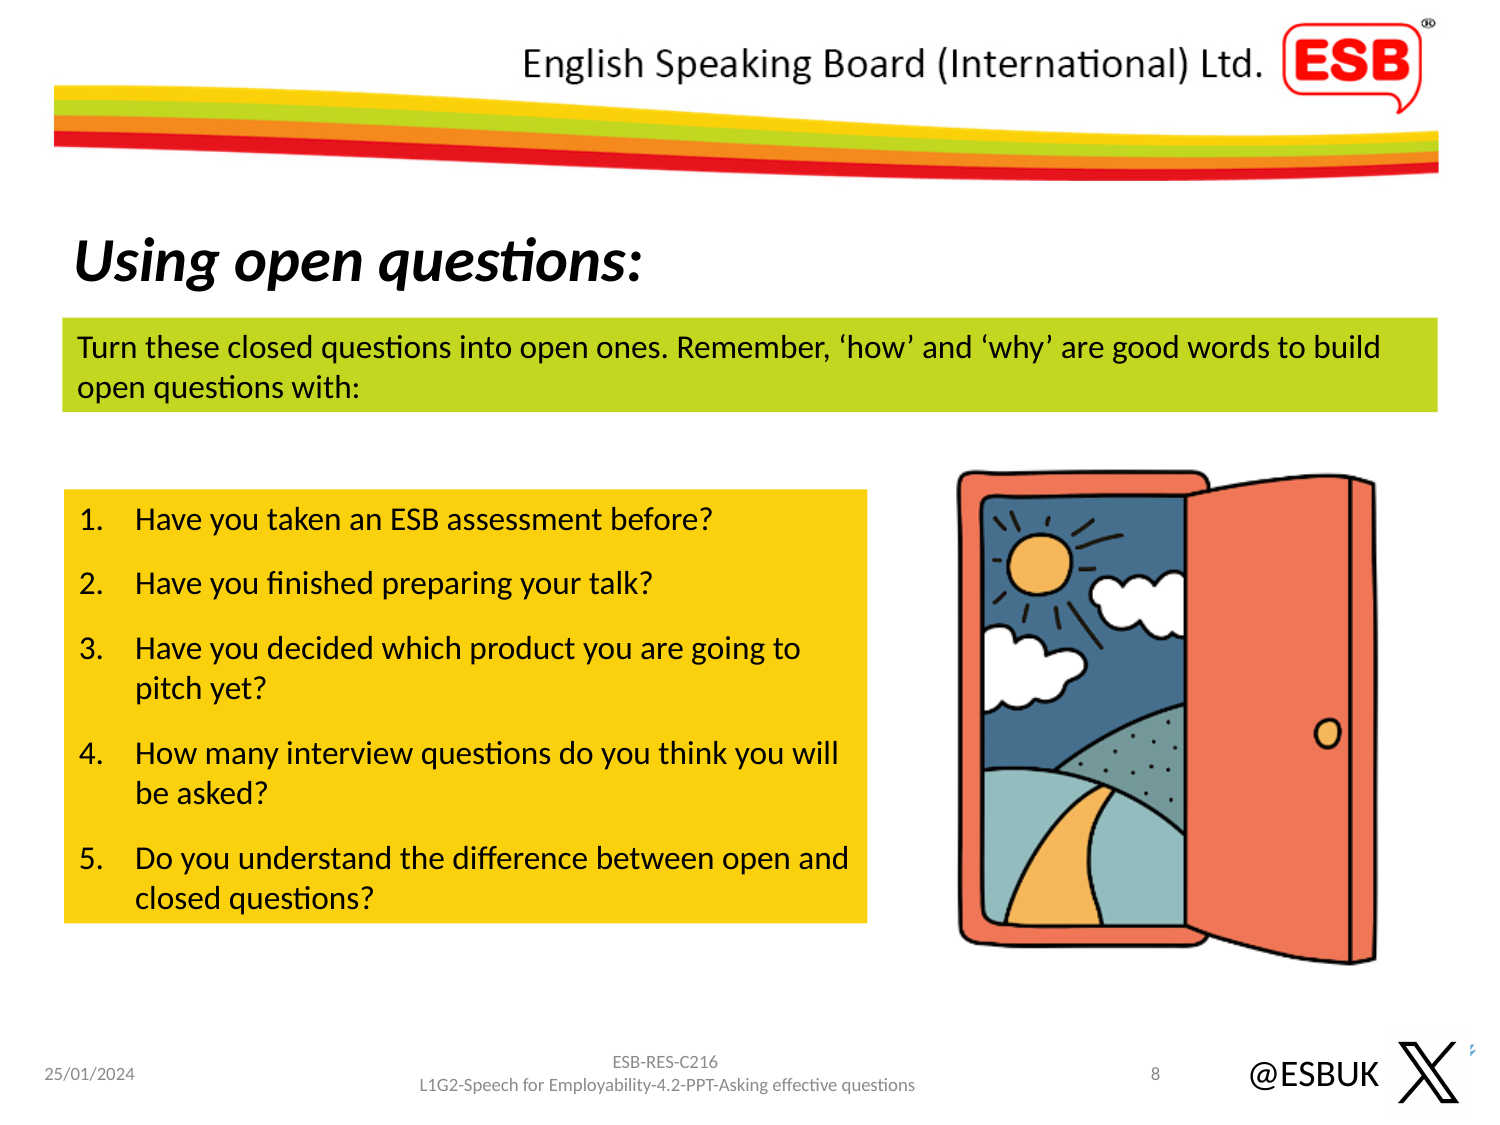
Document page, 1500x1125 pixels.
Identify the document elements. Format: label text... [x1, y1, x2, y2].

slide_number 8 [930, 1042, 1176, 1103]
picture [0, 0, 1500, 189]
picture [930, 423, 1419, 1000]
footer ESB-RES-C216 L1G2-Speech for Employability-4.2-PPT-Asking effective questions [395, 1042, 930, 1103]
text_box Have you taken an ESB assessment before? Have you finished preparing your talk? Have you decided which product you are going to pitch yet? How many interview questions do you think you will be asked? Do you understand the difference between open and closed questions? [64, 489, 868, 924]
title Using open questions: [58, 196, 1442, 327]
picture [1390, 1029, 1476, 1116]
text_box Turn these closed questions into open ones. Remember, ‘how’ and ‘why’ are good words to build open questions with: [62, 317, 1438, 413]
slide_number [29, 1042, 367, 1103]
